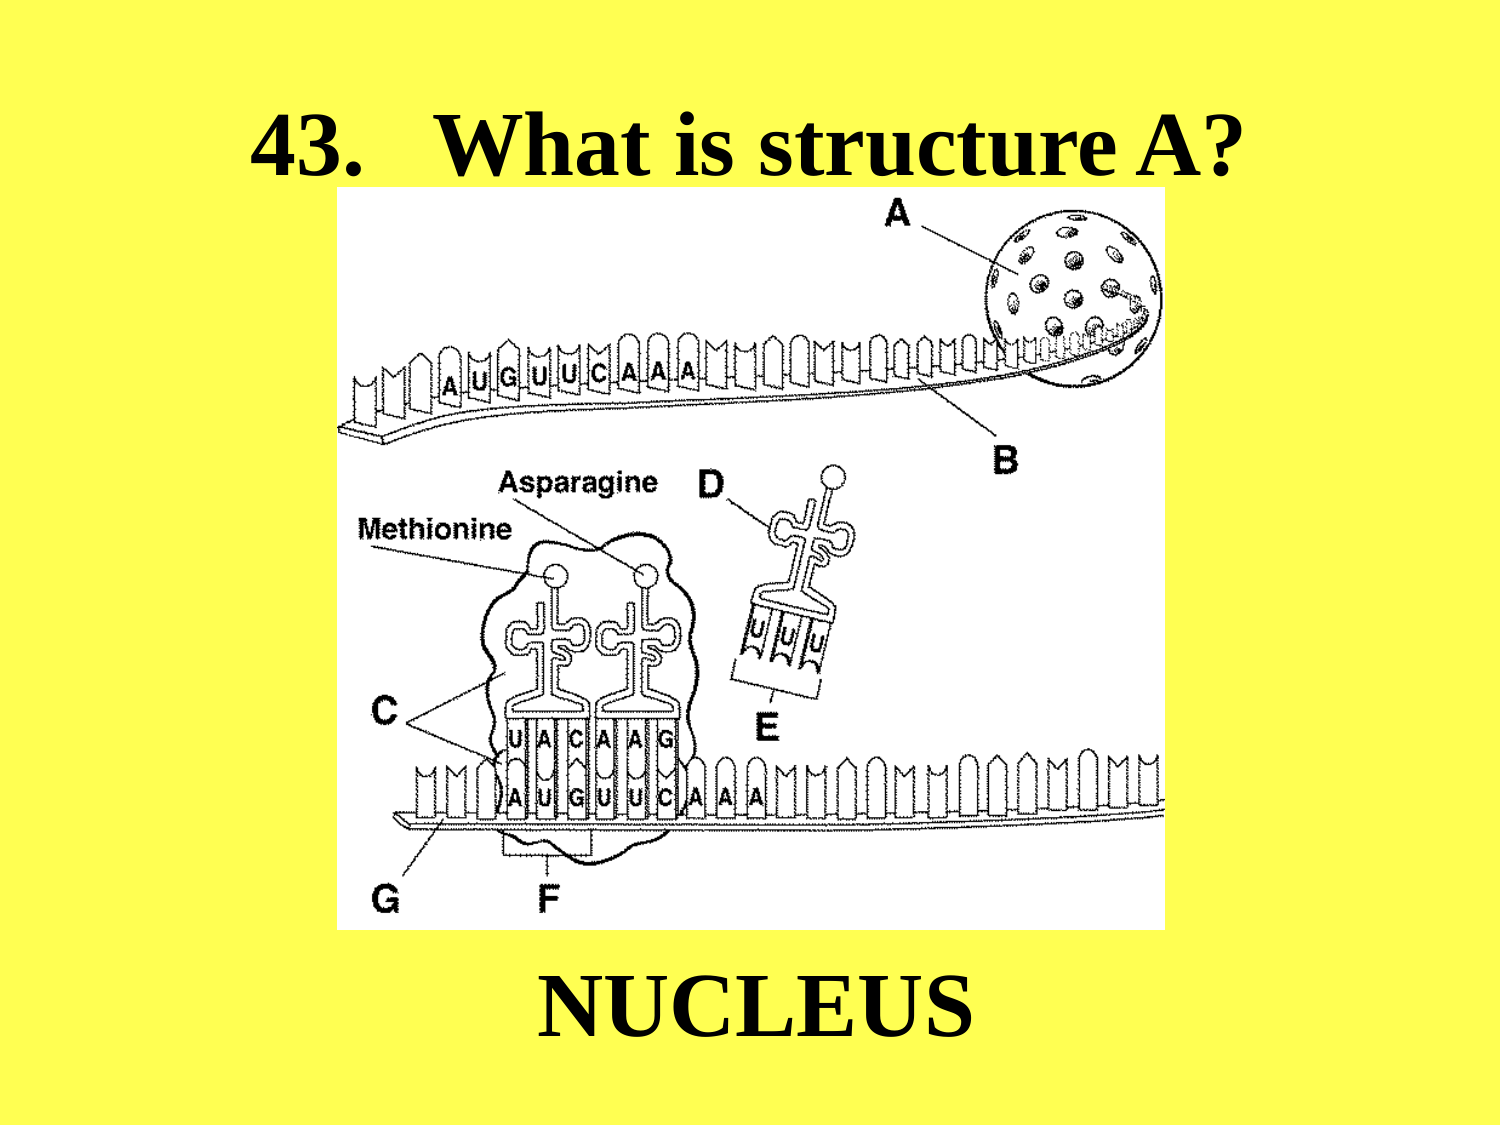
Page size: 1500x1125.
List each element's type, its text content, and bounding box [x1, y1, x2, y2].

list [337, 187, 1165, 931]
text_box NUCLEUS [349, 938, 1163, 1063]
title 43. What is structure A? [75, 45, 1425, 233]
